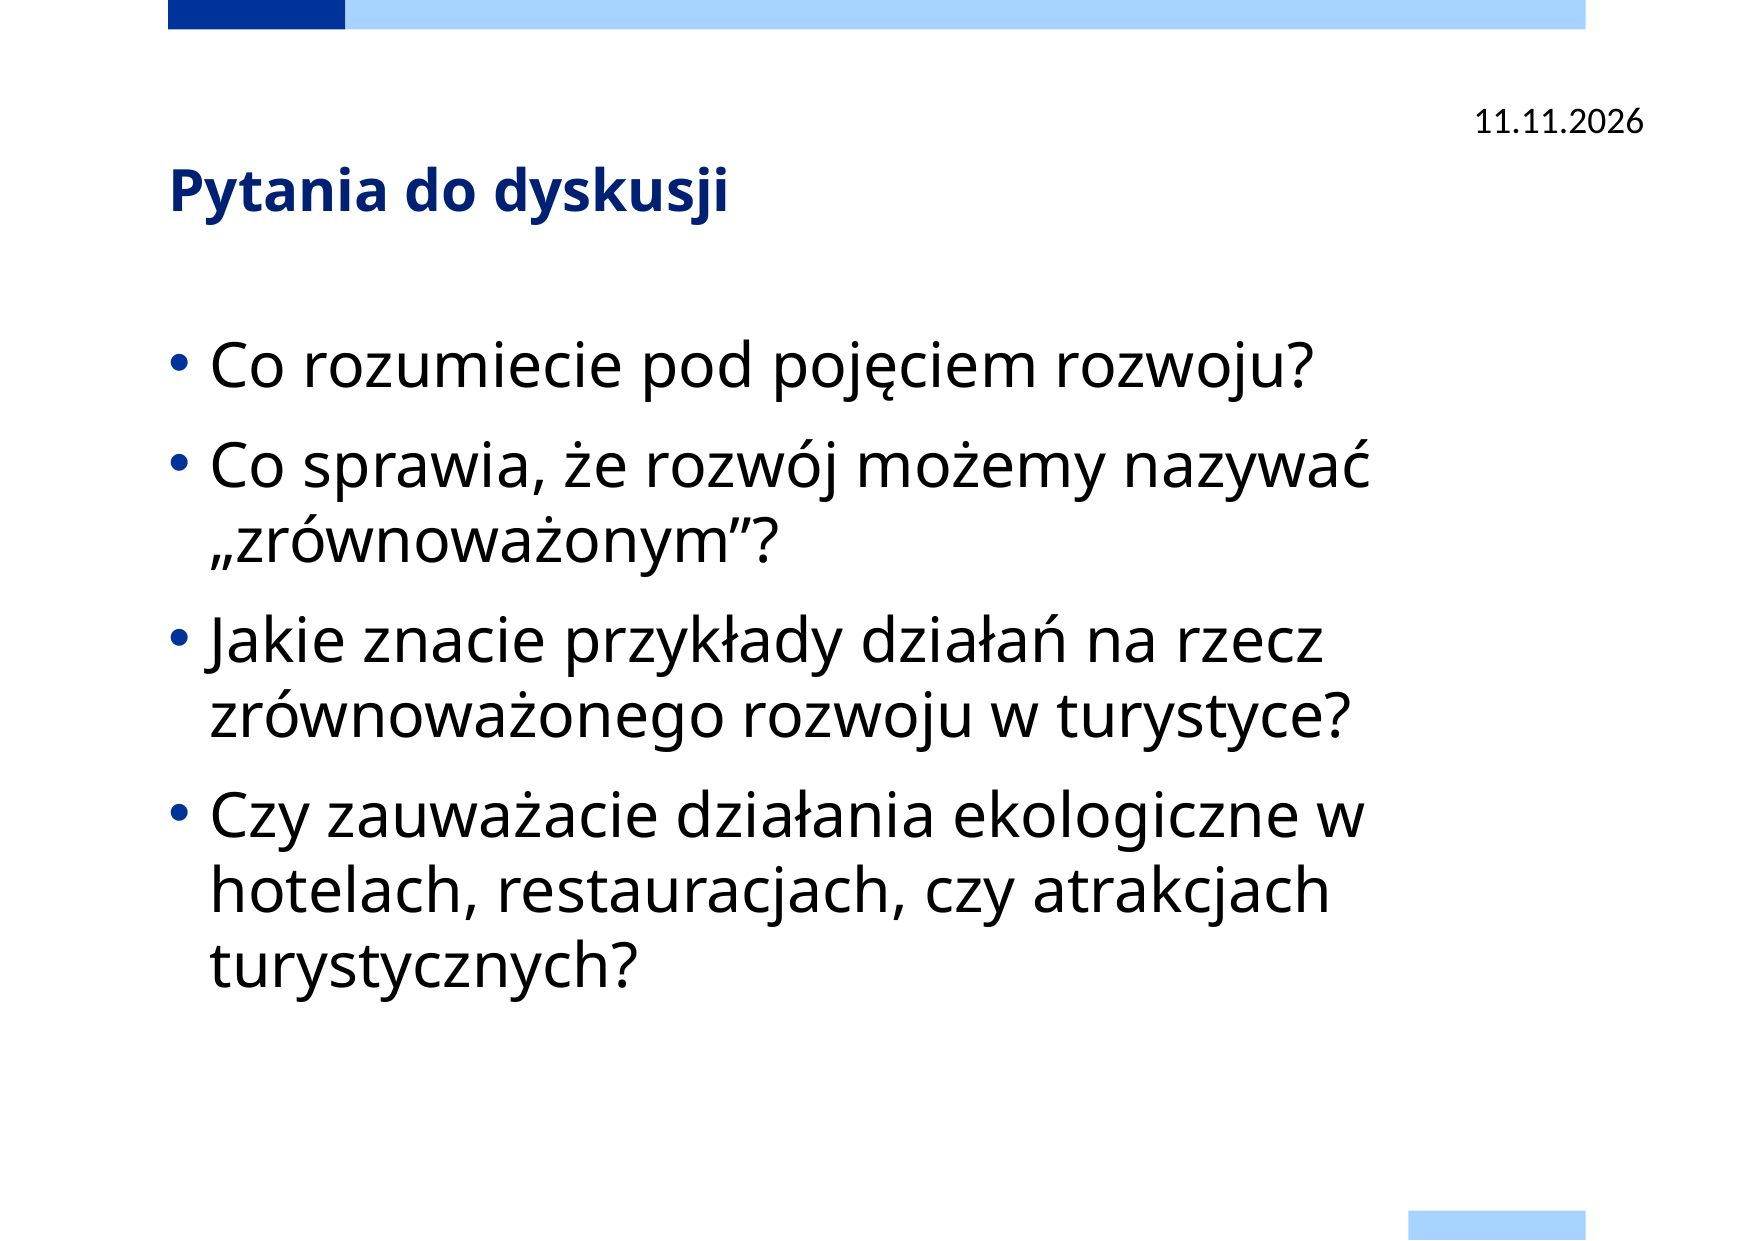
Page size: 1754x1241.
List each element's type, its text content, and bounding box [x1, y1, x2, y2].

title Pytania do dyskusji [168, 147, 1586, 324]
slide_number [1458, 88, 1754, 149]
list Co rozumiecie pod pojęciem rozwoju? Co sprawia, że rozwój możemy nazywać „zrównoważonym”? Jakie znacie przykłady działań na rzecz zrównoważonego rozwoju w turystyce? Czy zauważacie działania ekologiczne w hotelach, restauracjach, czy atrakcjach turystycznych? [168, 324, 1586, 1093]
